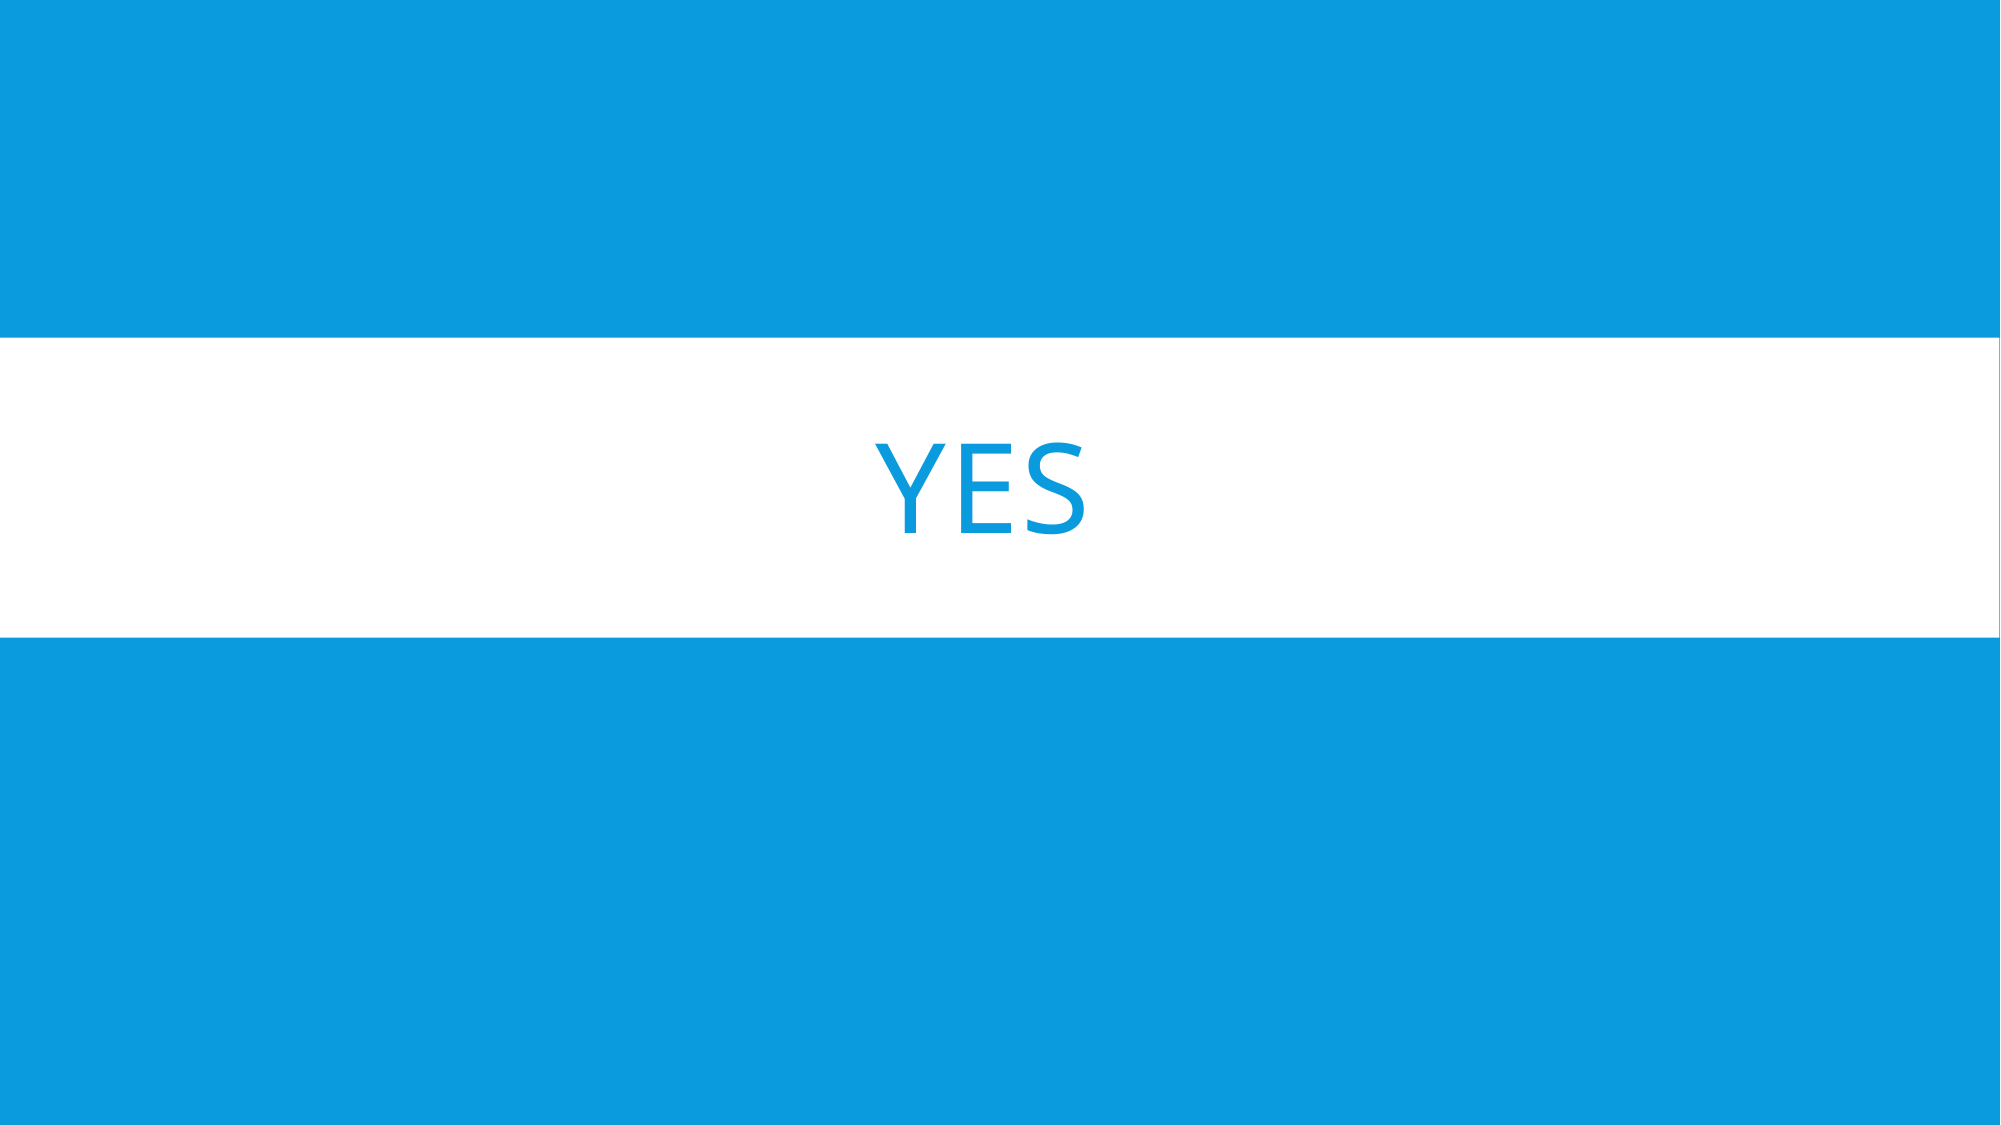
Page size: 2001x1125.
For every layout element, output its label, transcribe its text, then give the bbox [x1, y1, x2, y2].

title YES [60, 355, 1942, 641]
